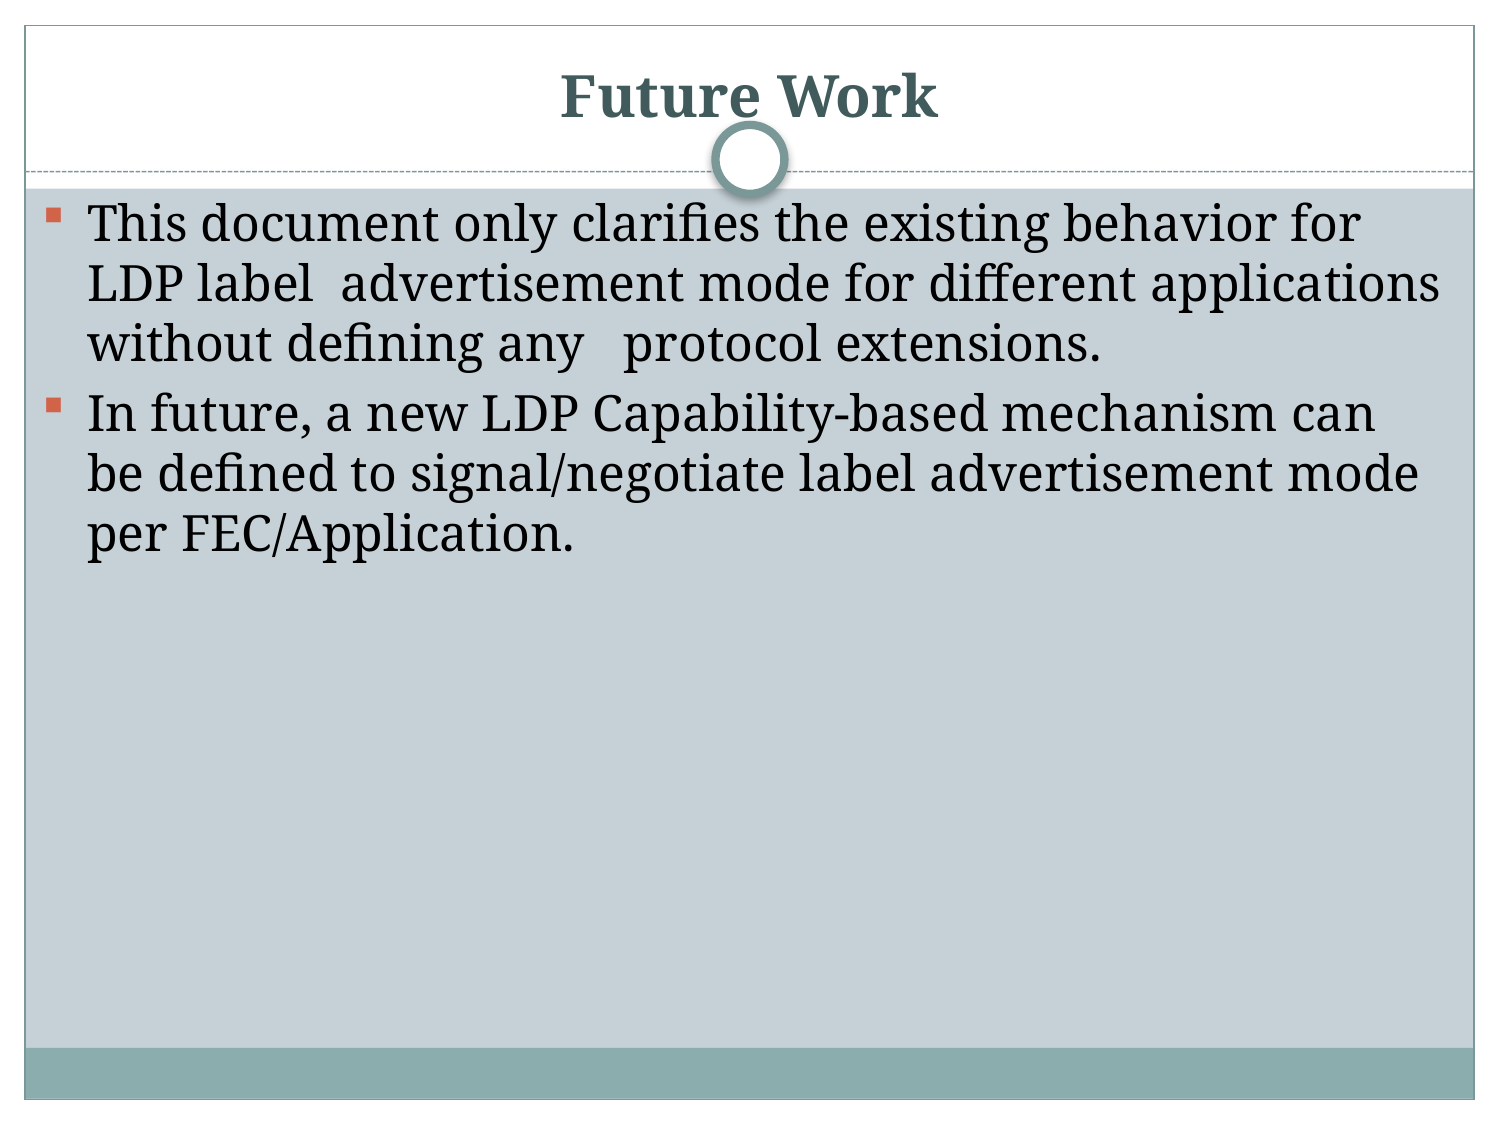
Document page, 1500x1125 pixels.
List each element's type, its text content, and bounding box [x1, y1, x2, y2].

title Future Work [0, 12, 1500, 137]
list This document only clarifies the existing behavior for LDP label advertisement mode for different applications without defining any protocol extensions. In future, a new LDP Capability-based mechanism can be defined to signal/negotiate label advertisement mode per FEC/Application. [27, 183, 1462, 1039]
